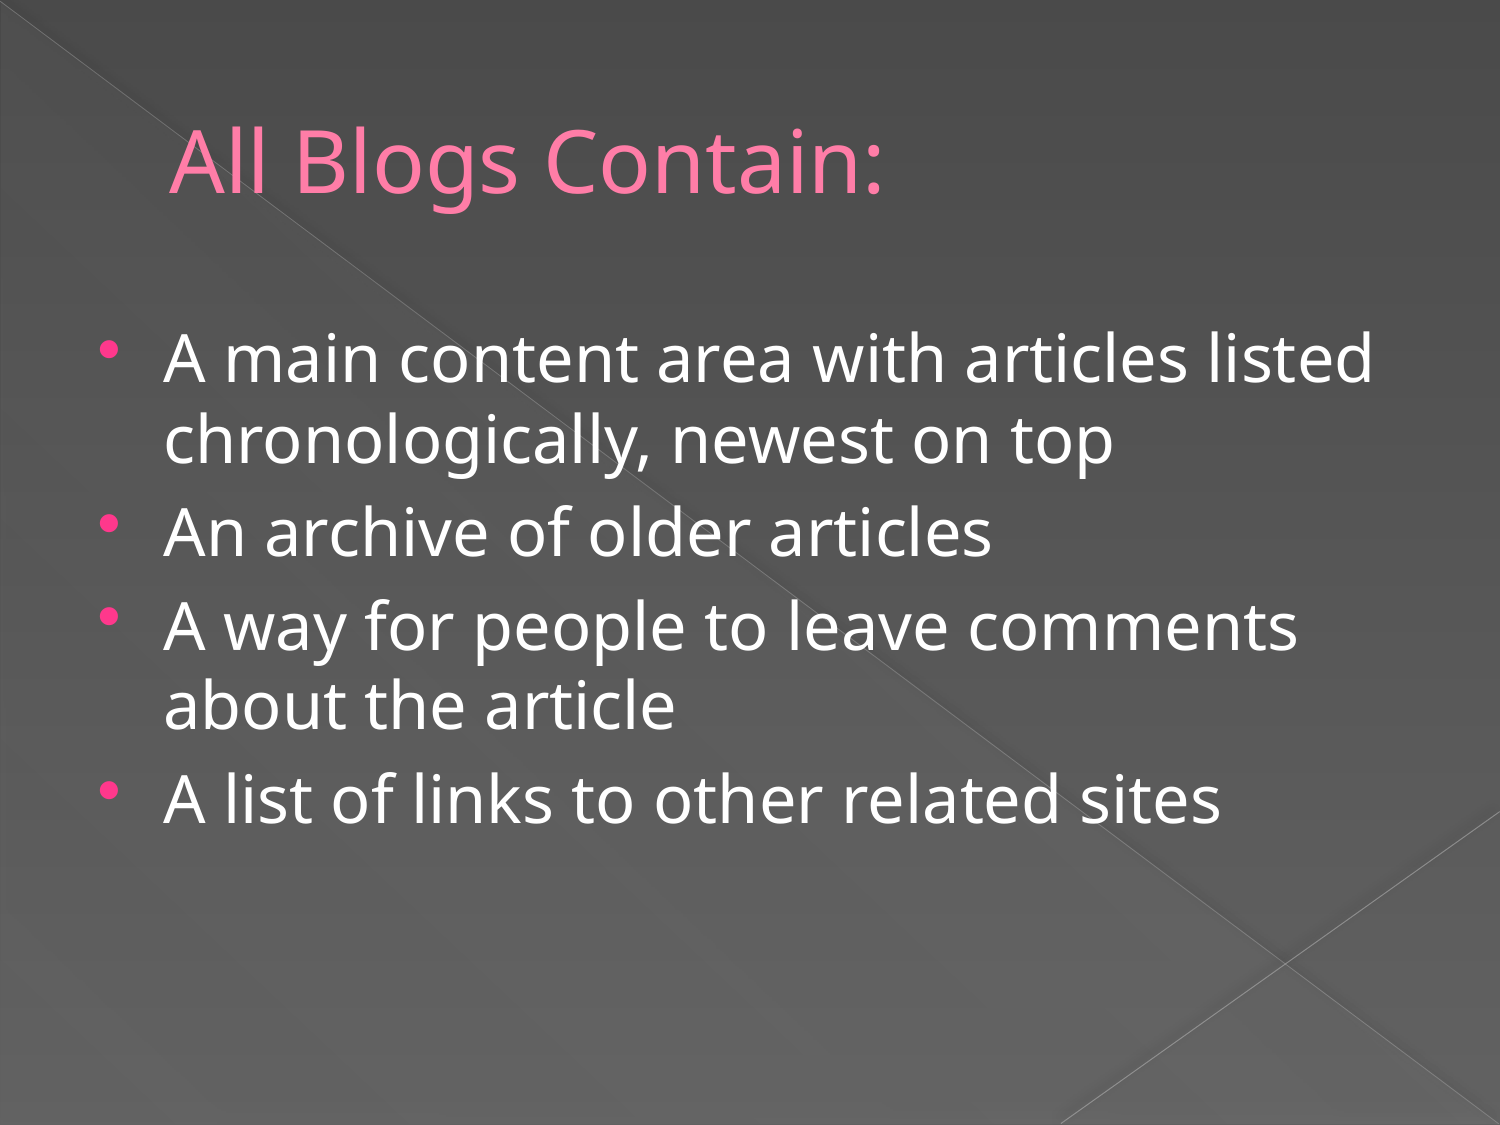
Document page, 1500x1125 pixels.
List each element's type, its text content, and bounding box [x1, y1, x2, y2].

title All Blogs Contain: [75, 43, 1425, 274]
list A main content area with articles listed chronologically, newest on top An archive of older articles A way for people to leave comments about the article A list of links to other related sites [75, 308, 1425, 1059]
